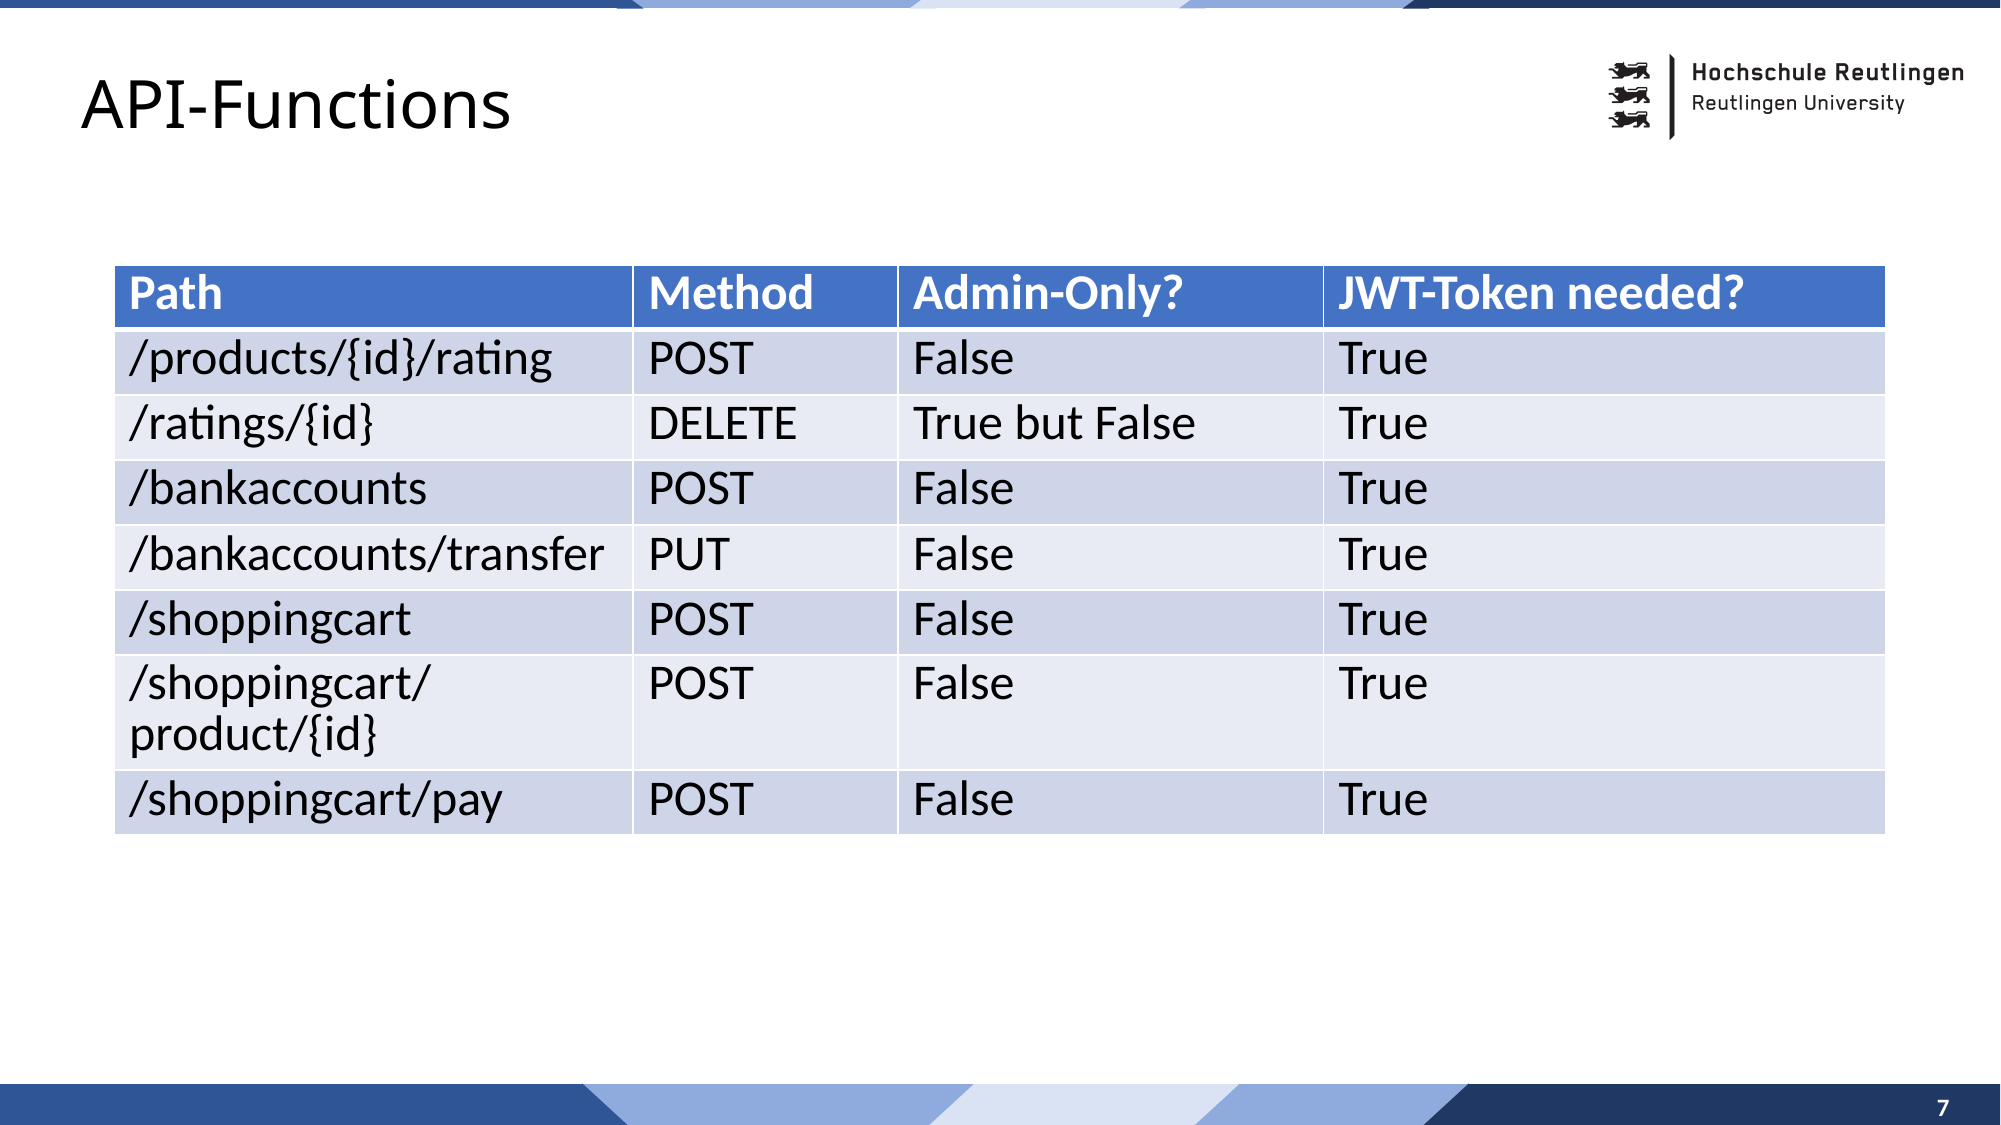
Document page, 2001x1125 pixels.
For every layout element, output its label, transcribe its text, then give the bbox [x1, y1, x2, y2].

table_cell True [1324, 526, 1885, 589]
table_cell False [899, 591, 1323, 654]
table_cell POST [634, 461, 897, 524]
table_cell POST [634, 656, 897, 769]
table_cell POST [634, 591, 897, 654]
table_cell False [899, 332, 1323, 394]
table_cell False [899, 526, 1323, 589]
table_cell True [1324, 461, 1885, 524]
table_cell False [899, 461, 1323, 524]
table_cell True [1324, 396, 1885, 459]
slide_number 7 [1514, 1076, 1965, 1125]
table_cell /products/{id}/rating [115, 332, 632, 394]
table_cell False [899, 656, 1323, 769]
table_header Method [634, 266, 897, 327]
title API-Functions [66, 52, 1596, 162]
table_cell True [1324, 771, 1885, 834]
table_cell /shoppingcart [115, 591, 632, 654]
table_cell /ratings/{id} [115, 396, 632, 459]
table_cell False [899, 771, 1323, 834]
table_cell True [1324, 656, 1885, 769]
table_header Path [115, 266, 632, 327]
table_cell True but False [899, 396, 1323, 459]
picture [1607, 52, 1965, 142]
table_cell True [1324, 332, 1885, 394]
table_header Admin-Only? [899, 266, 1323, 327]
table_cell POST [634, 332, 897, 394]
table_cell /shoppingcart/pay [115, 771, 632, 834]
table_cell PUT [634, 526, 897, 589]
table_cell POST [634, 771, 897, 834]
table_header JWT-Token needed? [1324, 266, 1885, 327]
table_cell /shoppingcart/product/{id} [115, 656, 632, 769]
table_cell /bankaccounts [115, 461, 632, 524]
table_cell DELETE [634, 396, 897, 459]
table_cell True [1324, 591, 1885, 654]
table_cell /bankaccounts/transfer [115, 526, 632, 589]
